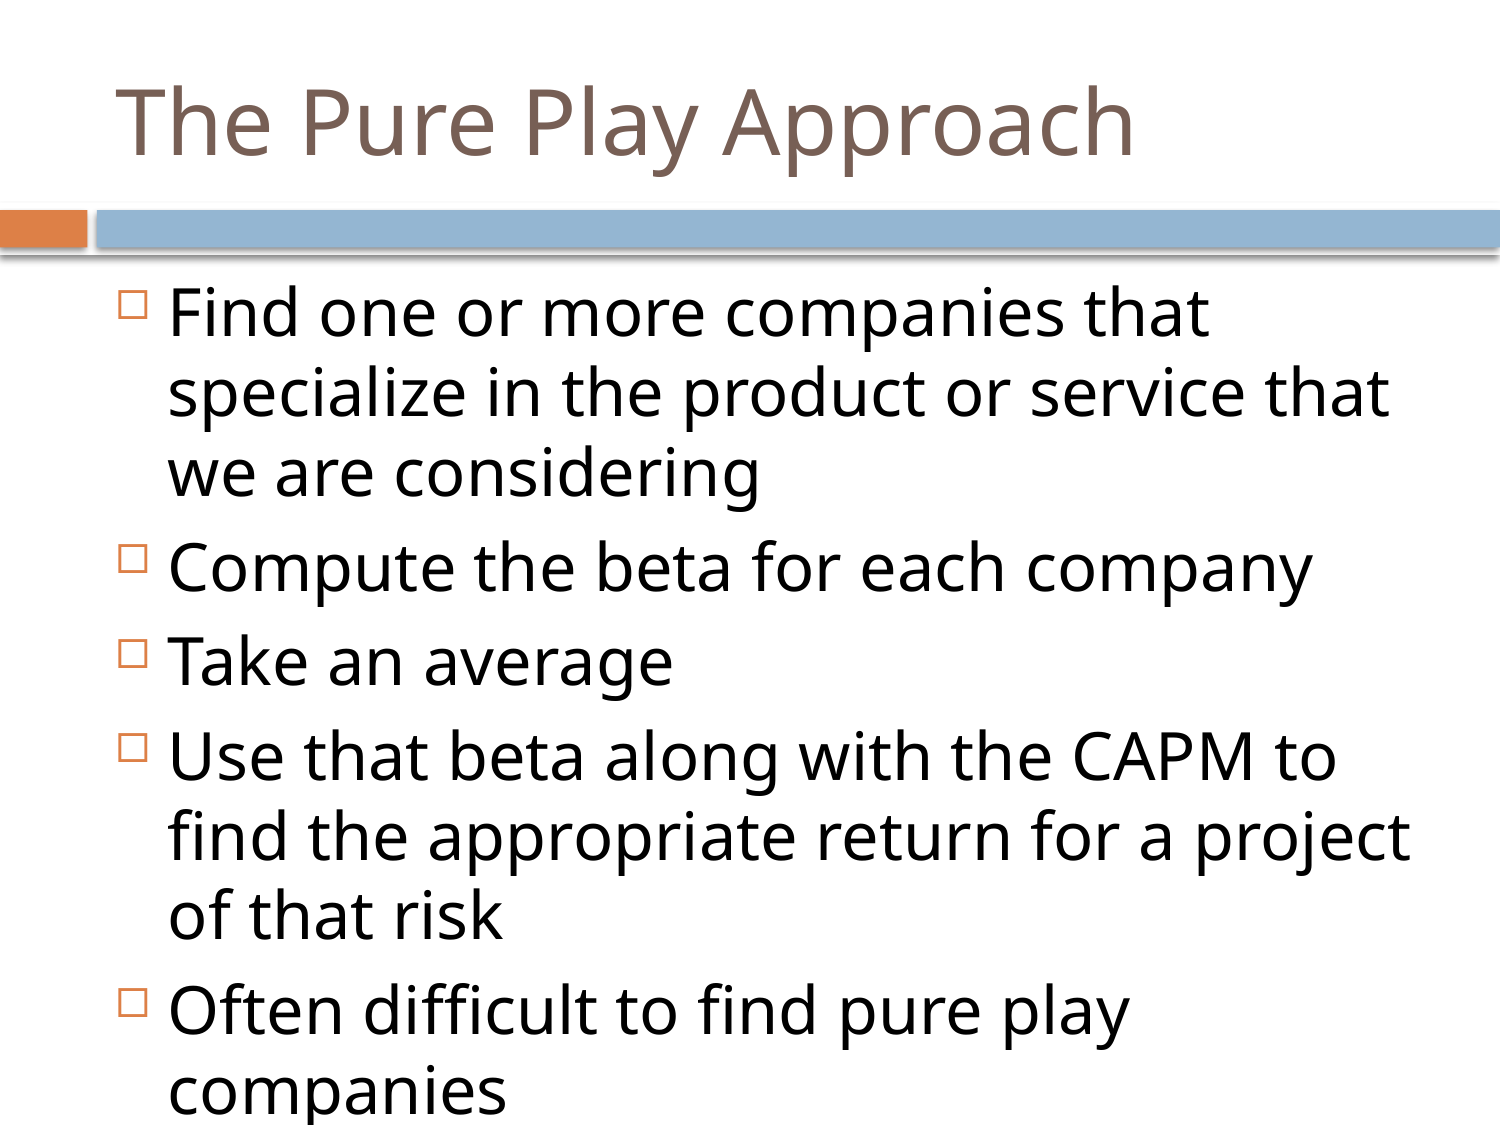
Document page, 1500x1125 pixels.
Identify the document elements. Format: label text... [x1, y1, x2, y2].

list Find one or more companies that specialize in the product or service that we are considering Compute the beta for each company Take an average Use that beta along with the CAPM to find the appropriate return for a project of that risk Often difficult to find pure play companies [100, 262, 1438, 1000]
title The Pure Play Approach [100, 37, 1438, 200]
